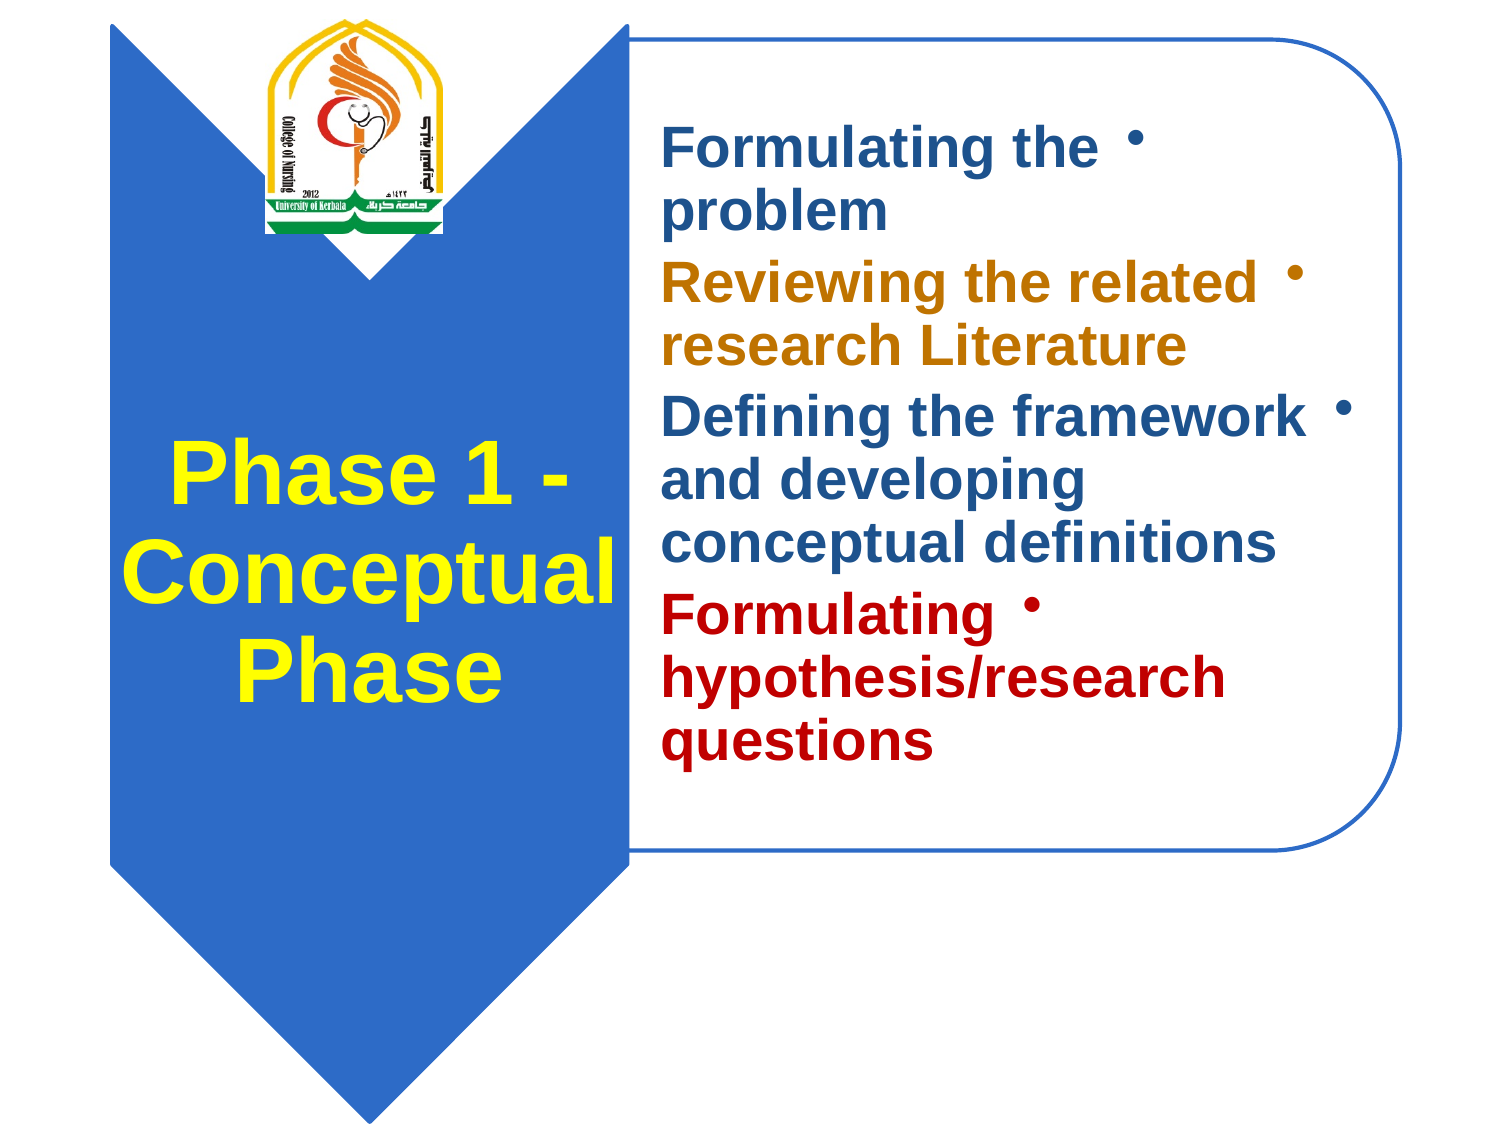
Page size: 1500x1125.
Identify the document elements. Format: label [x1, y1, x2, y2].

picture [265, 18, 444, 234]
text_box [111, 24, 1401, 1123]
